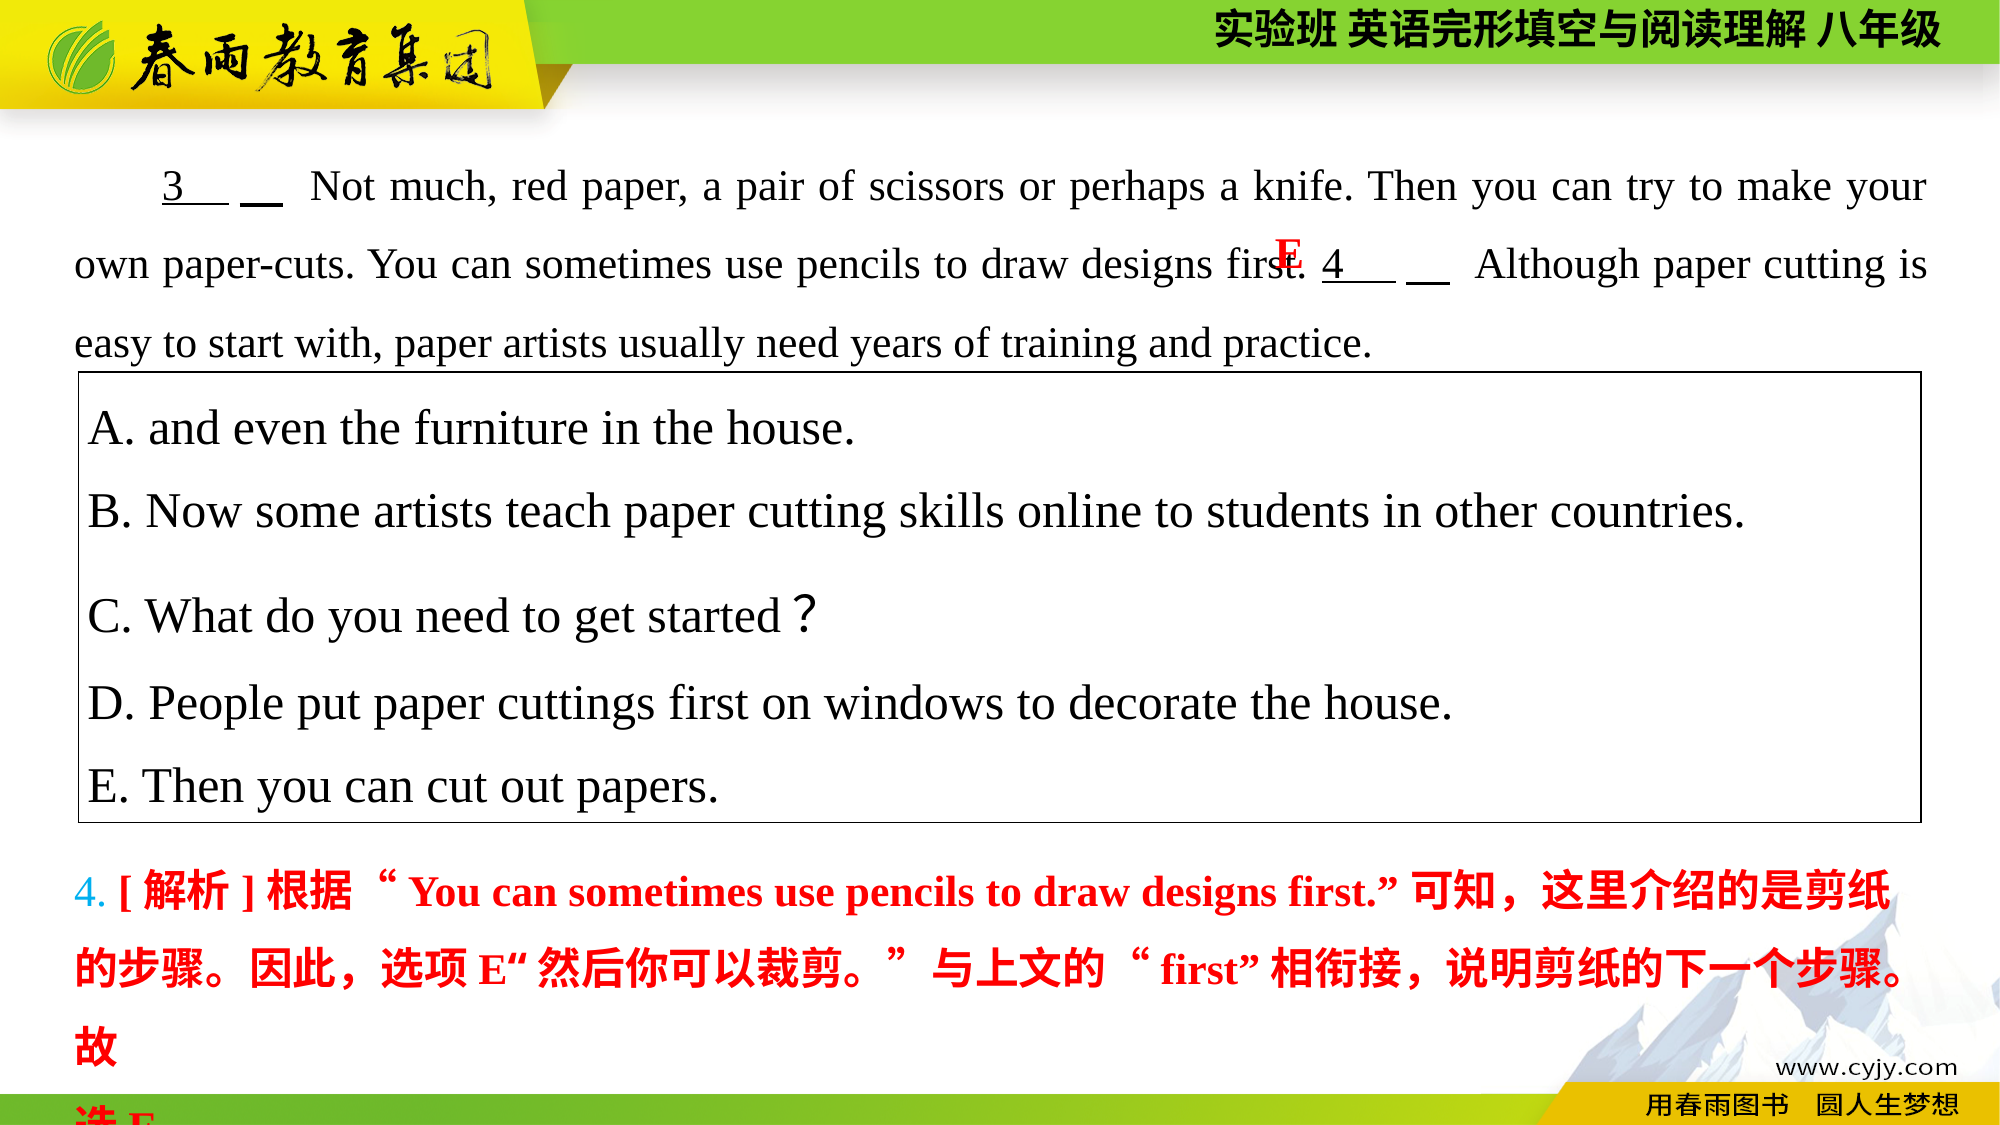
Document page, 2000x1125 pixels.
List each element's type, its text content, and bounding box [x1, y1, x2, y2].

table_header A. and even the furniture in the house. B. Now some artists teach paper cutting skills online to students in other countries. C. What do you need to get started？ D. People put paper cuttings first on windows to decorate the house. E. Then you can cut out papers. [79, 373, 1920, 822]
picture [0, 0, 2000, 1125]
list 3 Not much, red paper, a pair of scissors or perhaps a knife. Then you can try to make your own paper-cuts. You can sometimes use pencils to draw designs first. 4 . Although paper cutting is easy to start with, paper artists usually need years of training and practice. [59, 122, 1944, 367]
text_box 4. [解析]根据“You can sometimes use pencils to draw designs first.”可知，这里介绍的是剪纸的步骤。因此，选项E“然后你可以裁剪。”与上文的“first”相衔接，说明剪纸的下一个步骤。故 选E。 [59, 828, 1944, 1125]
text_box E [1260, 217, 1320, 285]
